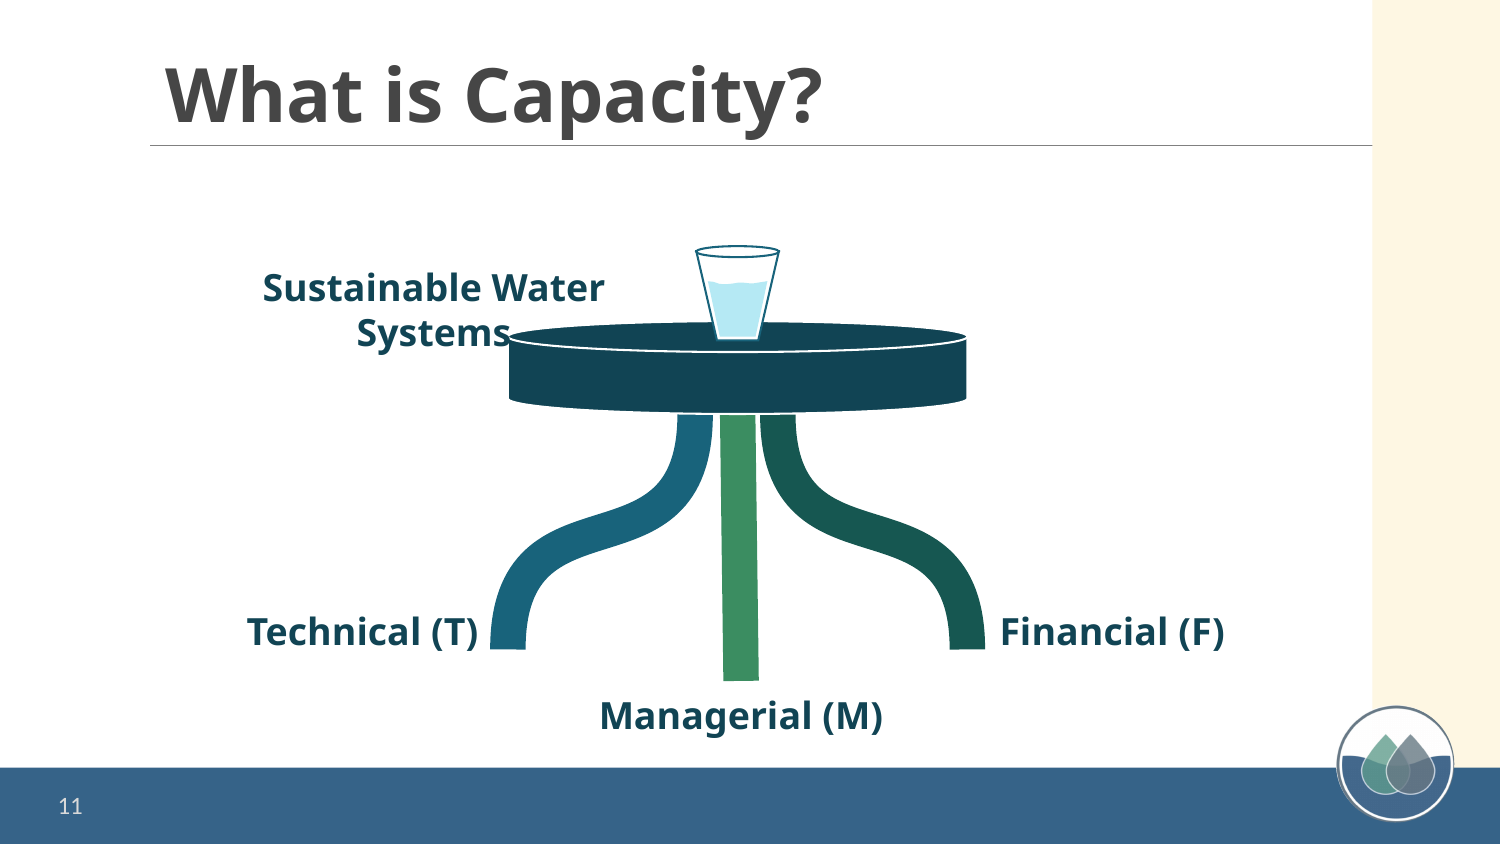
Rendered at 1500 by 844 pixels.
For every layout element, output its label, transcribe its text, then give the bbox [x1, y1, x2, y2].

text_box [166, 246, 1258, 746]
slide_number 11 [16, 782, 124, 828]
title What is Capacity? [150, 21, 1373, 146]
